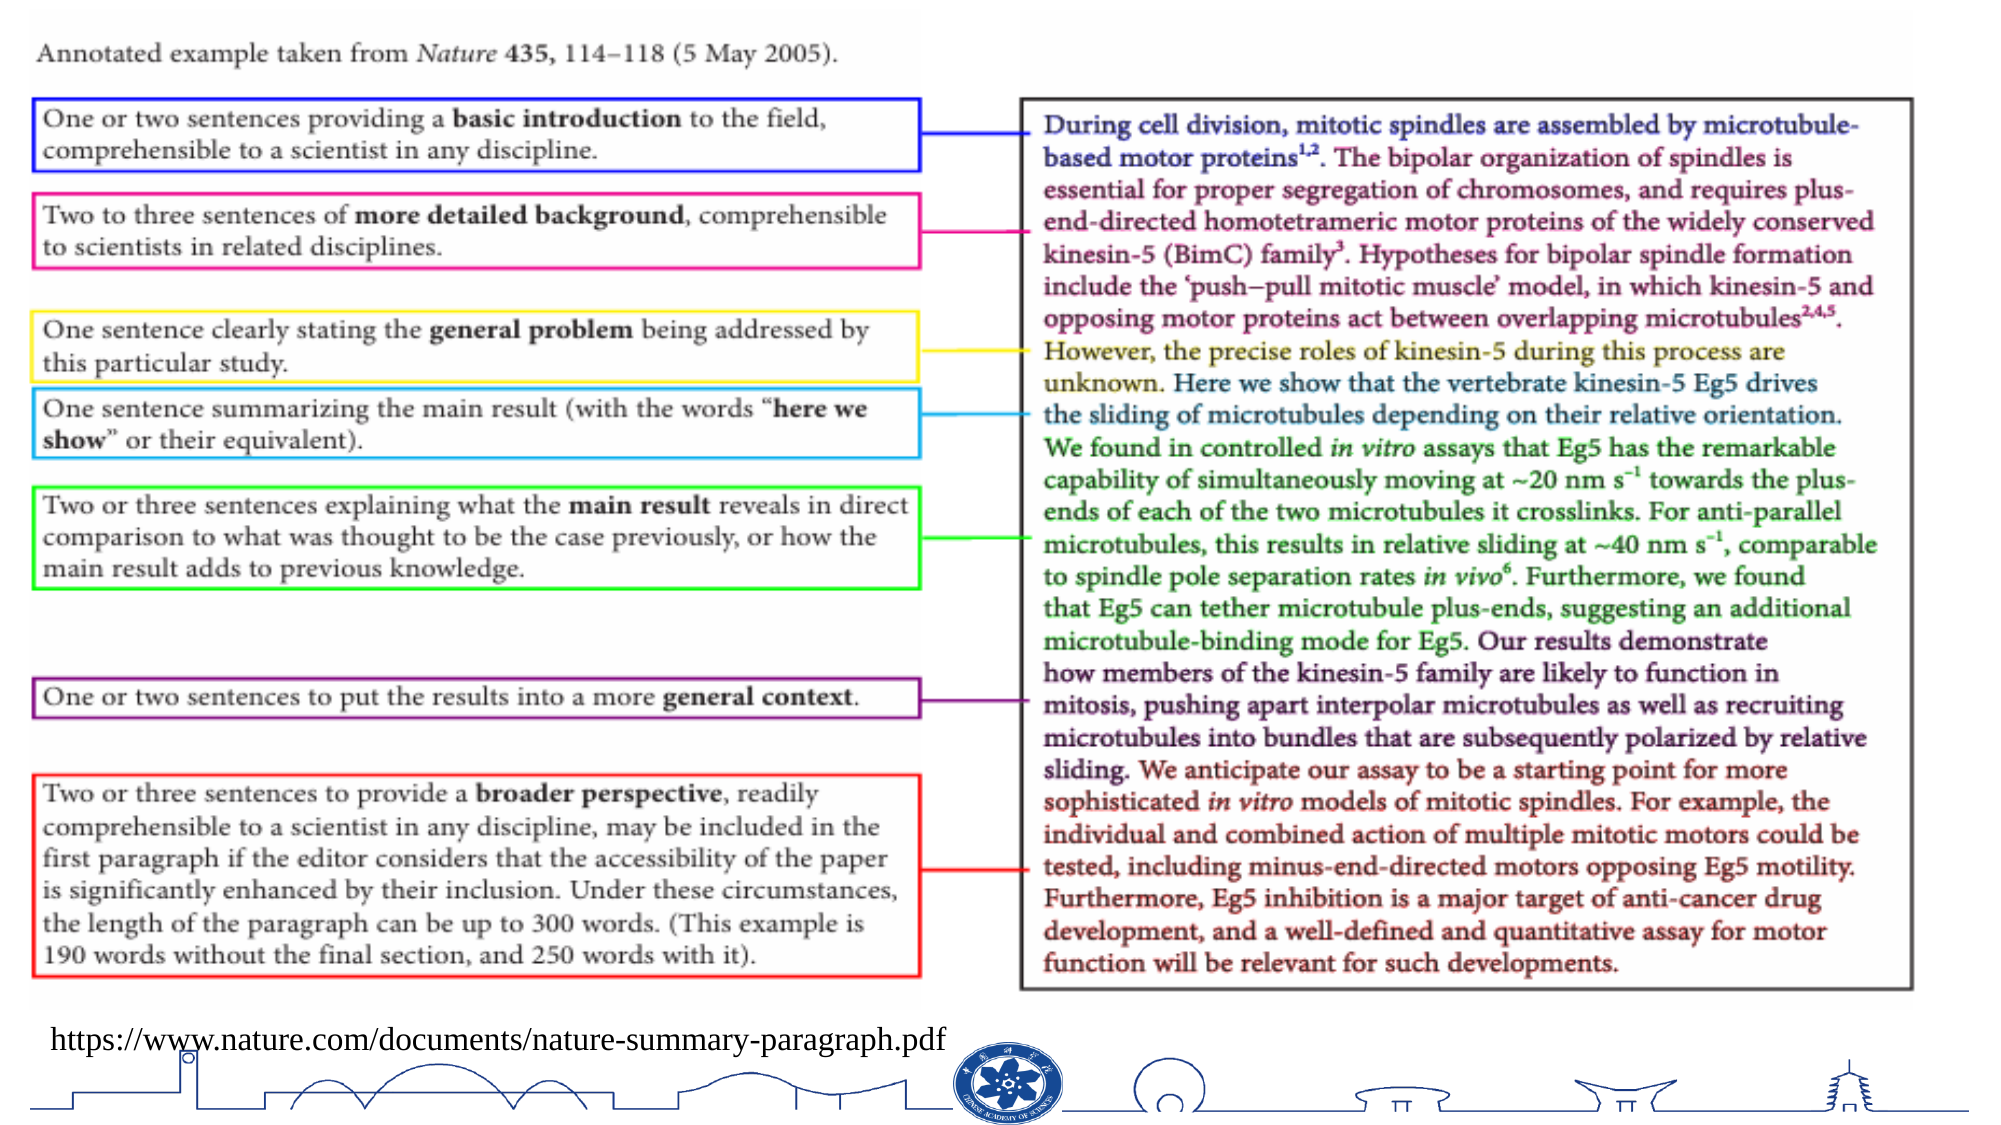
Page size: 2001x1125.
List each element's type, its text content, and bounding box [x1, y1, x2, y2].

text_box https://www.nature.com/documents/nature-summary-paragraph.pdf [35, 1019, 1187, 1065]
slide_number [1437, 1065, 1905, 1125]
picture [30, 1039, 1969, 1125]
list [0, 9, 1975, 1010]
